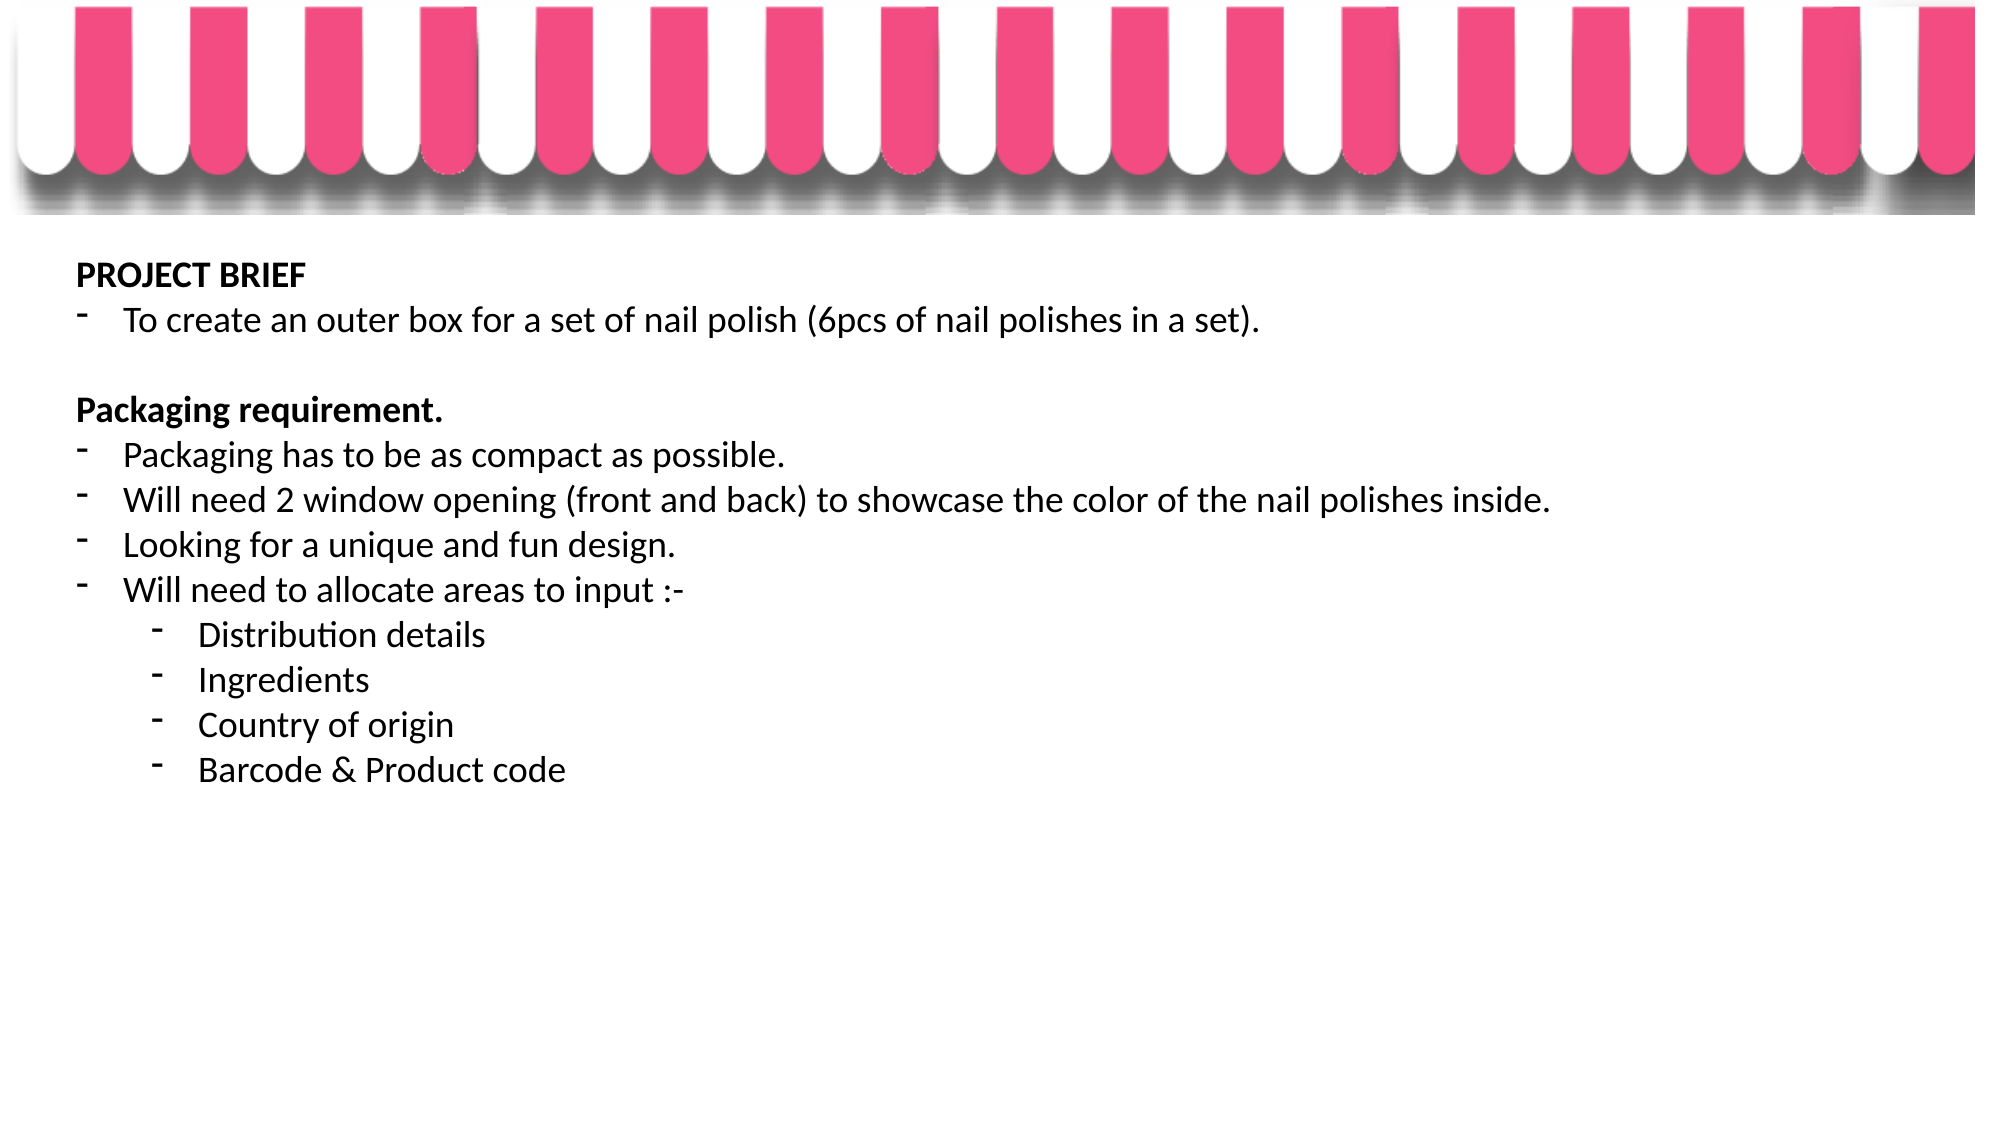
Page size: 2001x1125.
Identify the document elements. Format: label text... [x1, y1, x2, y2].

text_box PROJECT BRIEF To create an outer box for a set of nail polish (6pcs of nail polishes in a set). Packaging requirement. Packaging has to be as compact as possible. Will need 2 window opening (front and back) to showcase the color of the nail polishes inside. Looking for a unique and fun design. Will need to allocate areas to input :- Distribution details Ingredients Country of origin Barcode & Product code [61, 242, 1569, 843]
picture [8, 0, 1975, 215]
